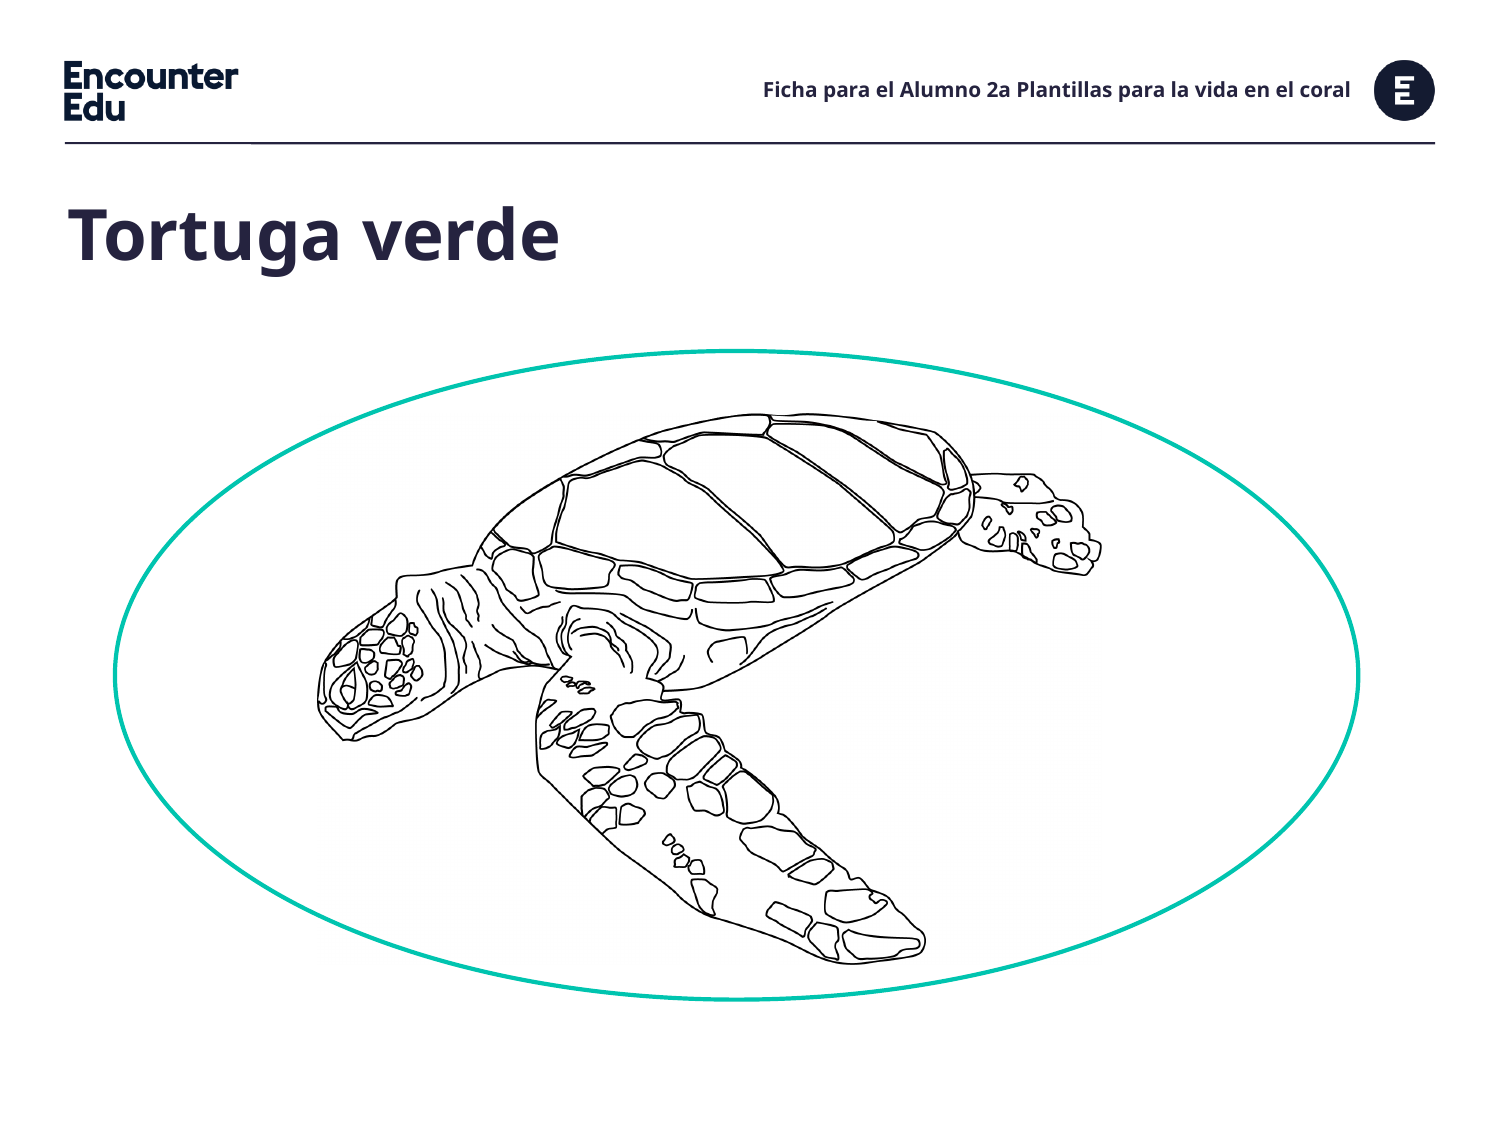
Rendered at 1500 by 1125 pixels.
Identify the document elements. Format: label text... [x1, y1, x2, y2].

picture [316, 412, 1102, 965]
text_box [1102, 412, 1359, 938]
picture [60, 59, 243, 122]
picture [1372, 58, 1436, 122]
list Tortuga verde [59, 191, 929, 394]
title Ficha para el Alumno 2a Plantillas para la vida en el coral [749, 67, 1359, 114]
text_box [114, 436, 316, 915]
text_box [457, 965, 1017, 1000]
text_box [373, 366, 1100, 412]
